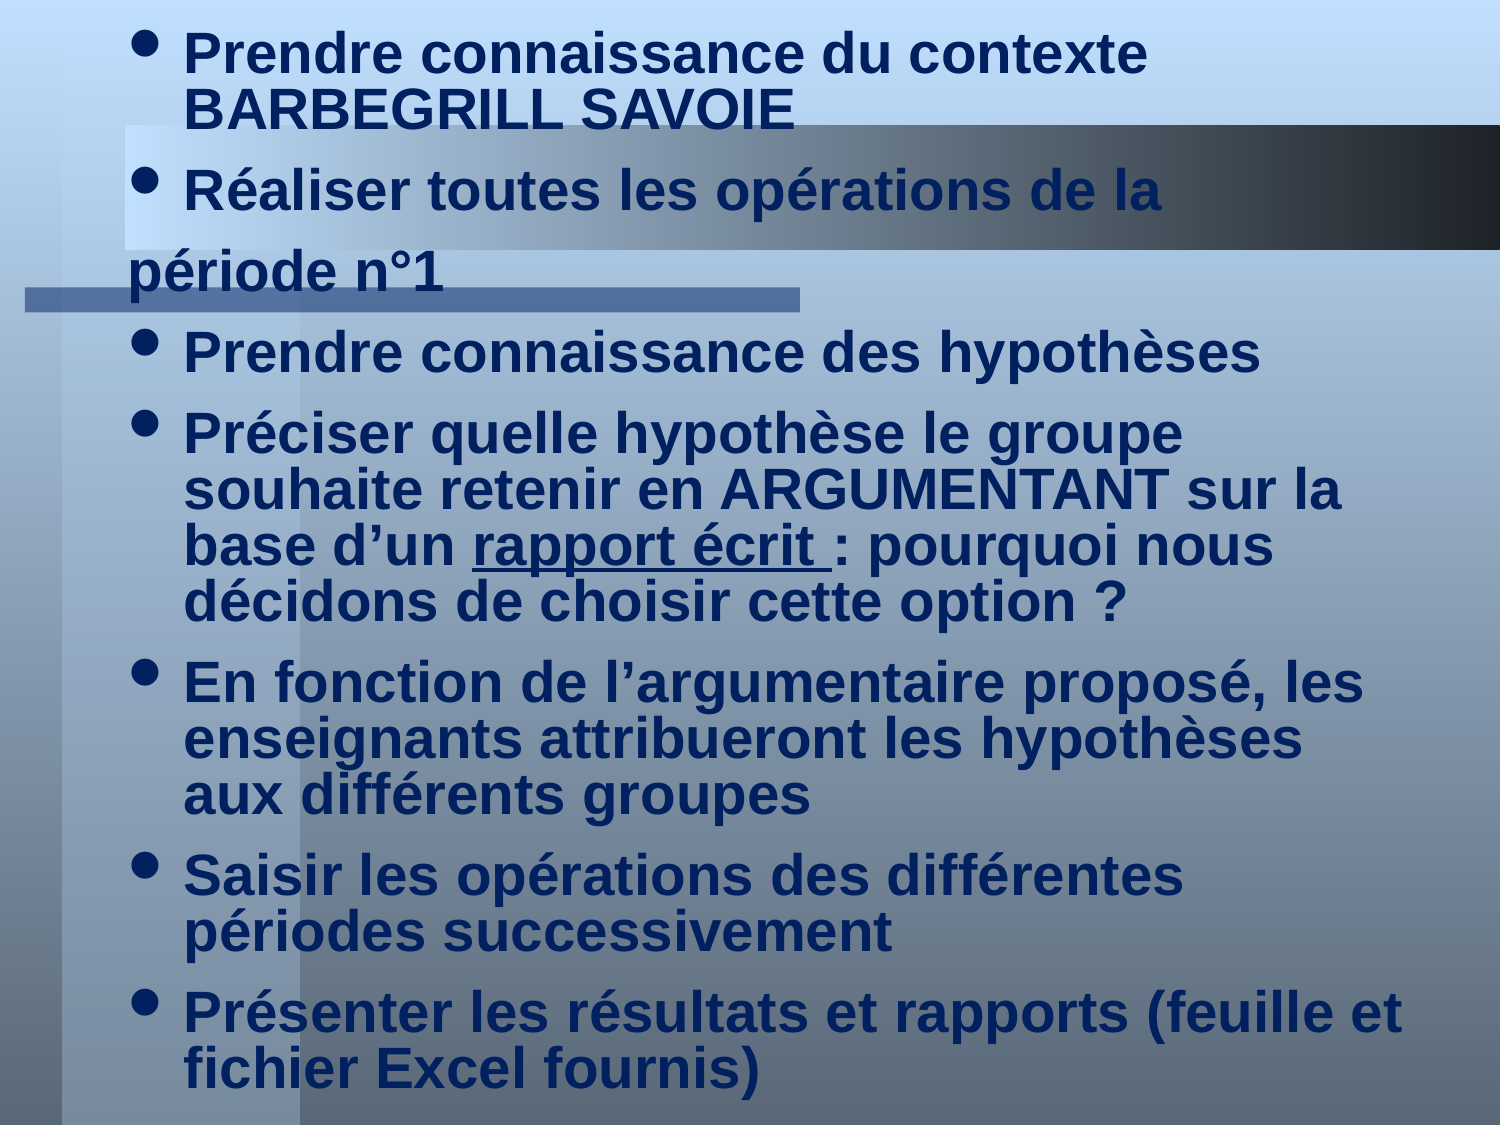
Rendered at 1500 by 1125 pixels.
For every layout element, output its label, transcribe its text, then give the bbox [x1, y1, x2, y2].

list Prendre connaissance du contexte BARBEGRILL SAVOIE Réaliser toutes les opérations de la période n°1 Prendre connaissance des hypothèses Préciser quelle hypothèse le groupe souhaite retenir en ARGUMENTANT sur la base d’un rapport écrit : pourquoi nous décidons de choisir cette option ? En fonction de l’argumentaire proposé, les enseignants attribueront les hypothèses aux différents groupes Saisir les opérations des différentes périodes successivement Présenter les résultats et rapports (feuille et fichier Excel fournis) [112, 0, 1426, 636]
